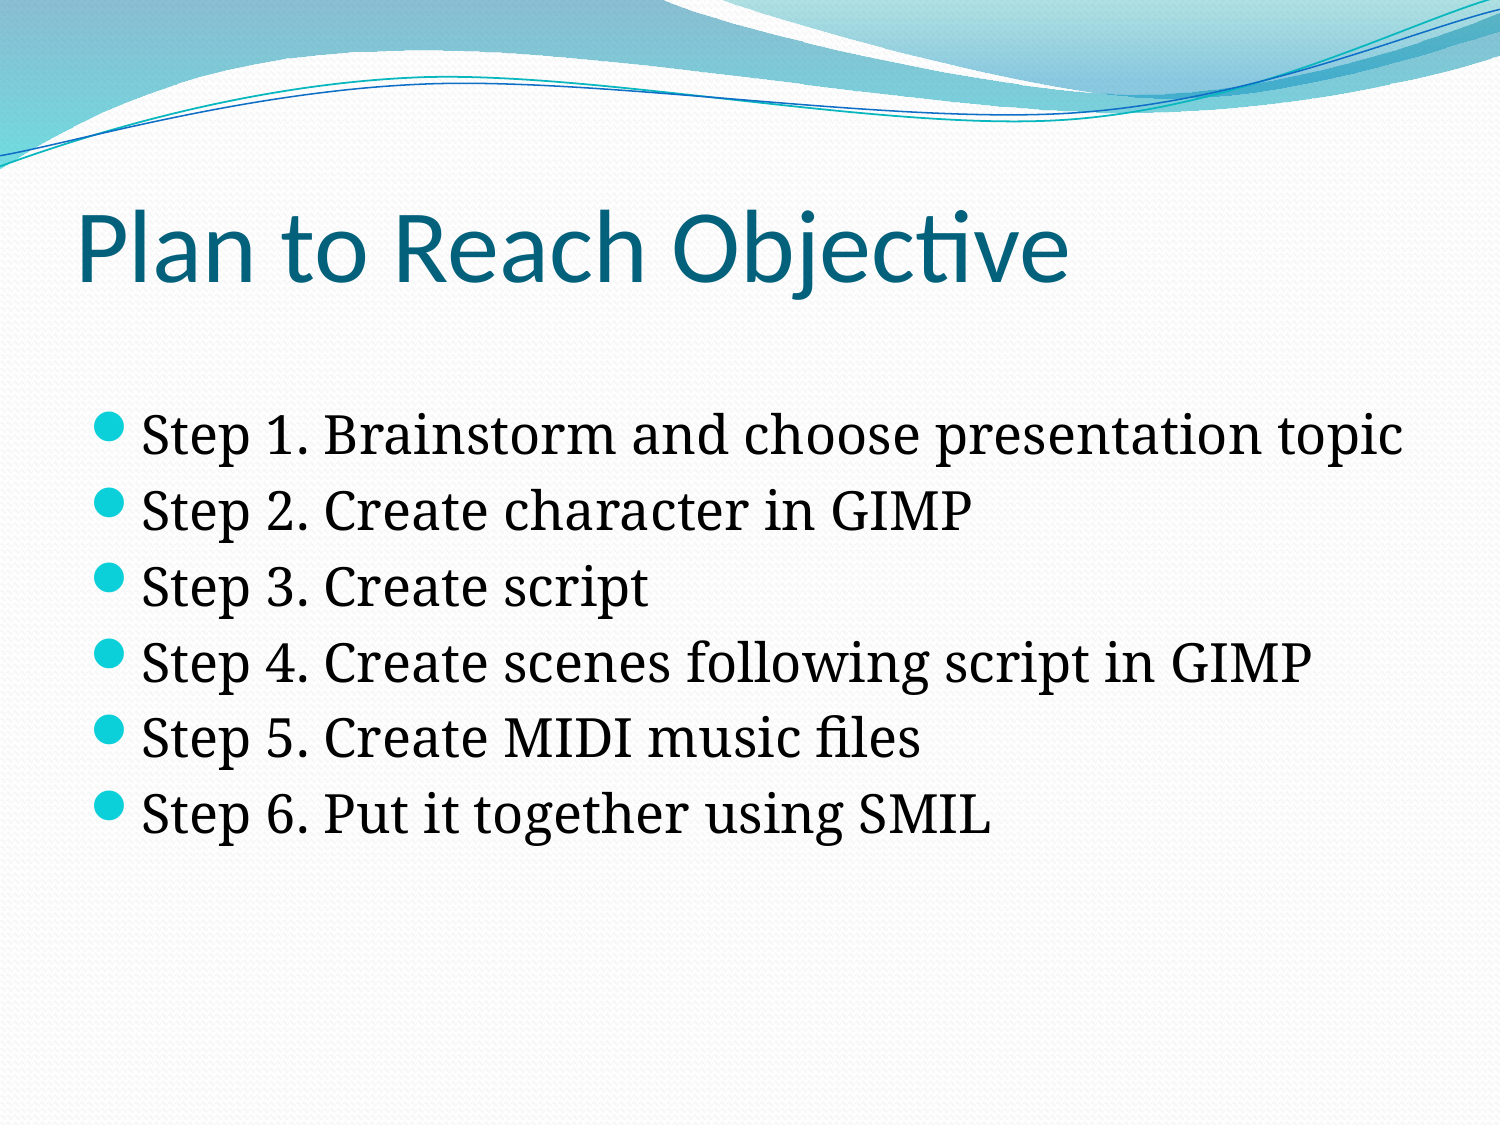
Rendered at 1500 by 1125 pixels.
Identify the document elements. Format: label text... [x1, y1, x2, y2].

title Plan to Reach Objective [75, 115, 1425, 303]
list Step 1. Brainstorm and choose presentation topic Step 2. Create character in GIMP Step 3. Create script Step 4. Create scenes following script in GIMP Step 5. Create MIDI music files Step 6. Put it together using SMIL [75, 317, 1425, 1038]
